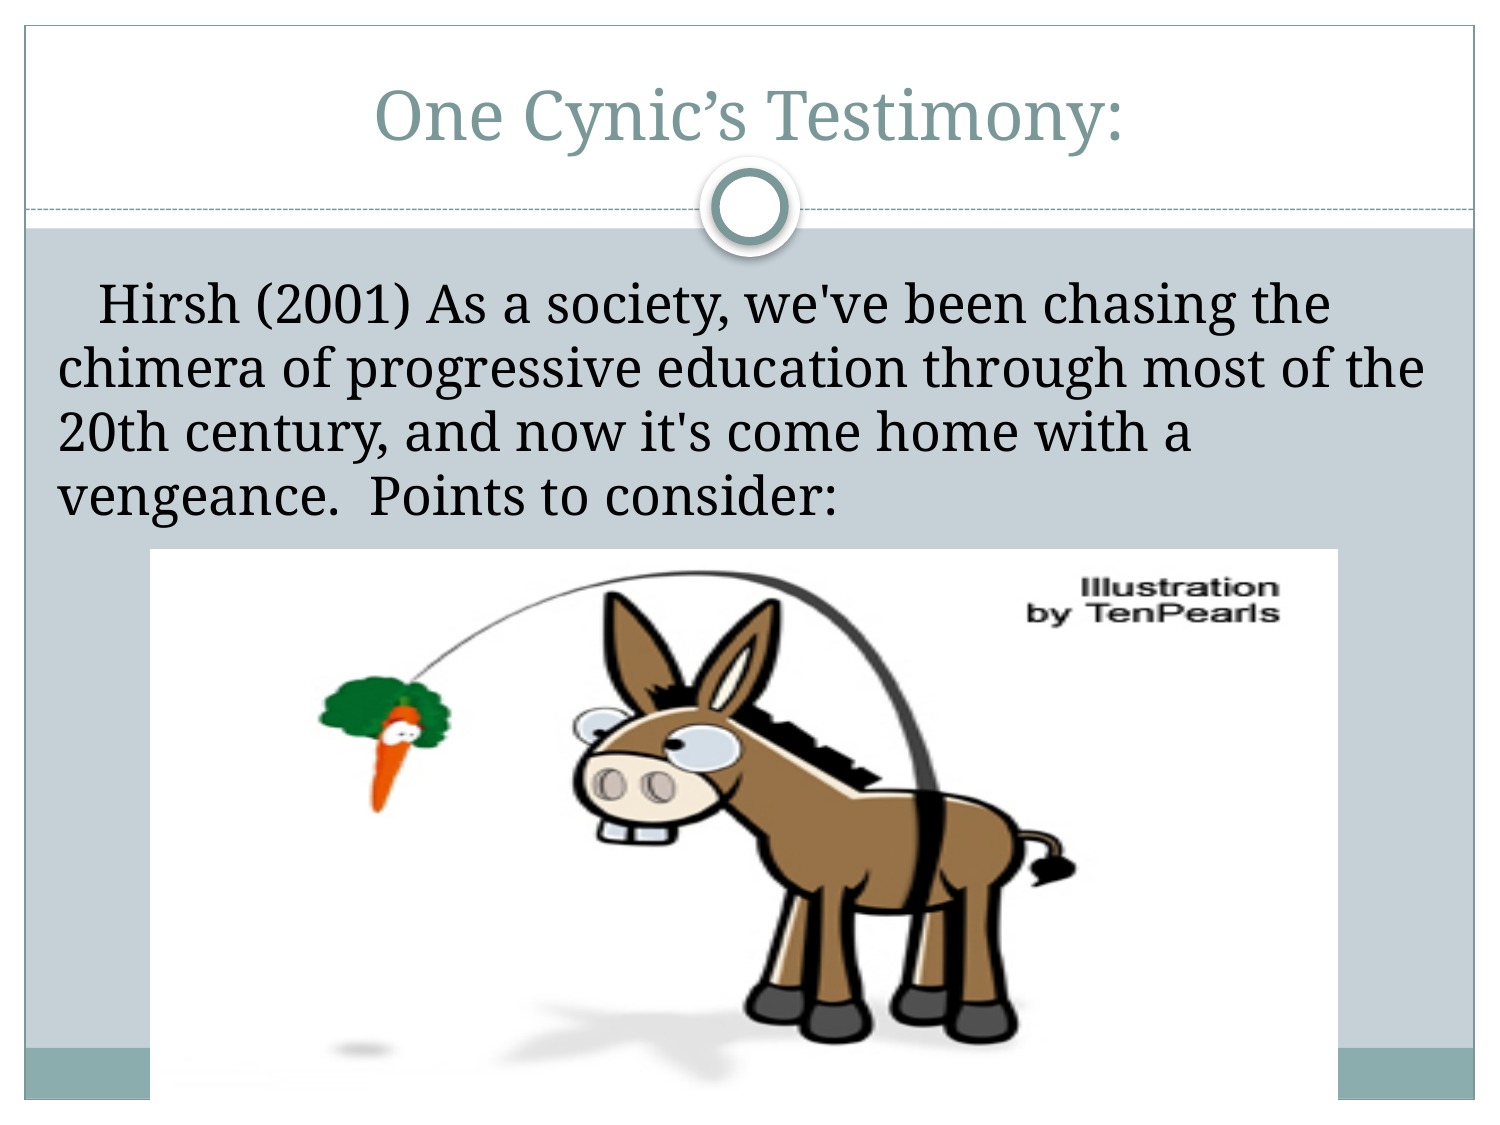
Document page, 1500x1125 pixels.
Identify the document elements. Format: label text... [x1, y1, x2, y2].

list Hirsh (2001) As a society, we've been chasing the chimera of progressive education through most of the 20th century, and now it's come home with a vengeance. Points to consider: [0, 262, 1475, 913]
title One Cynic’s Testimony: [49, 37, 1450, 162]
picture [149, 549, 1338, 1101]
